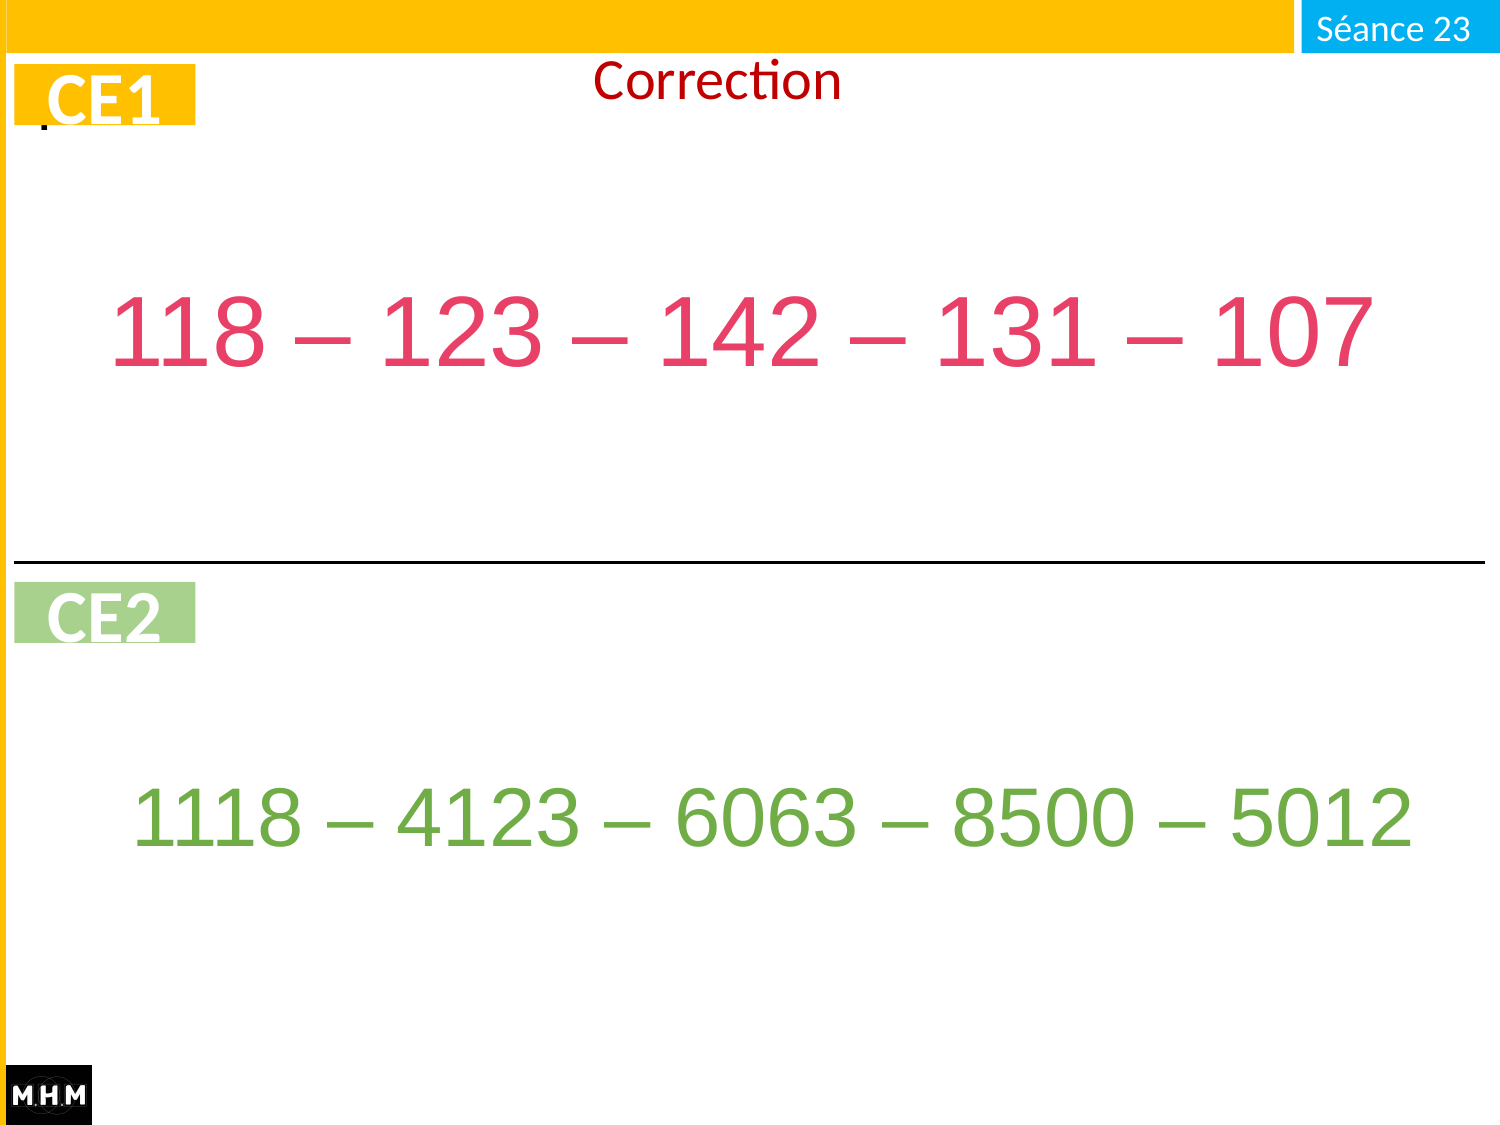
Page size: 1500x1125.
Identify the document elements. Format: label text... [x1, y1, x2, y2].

picture [6, 1065, 92, 1125]
text_box 1118 – 4123 – 6063 – 8500 – 5012 [109, 755, 1437, 871]
text_box CE2 [13, 581, 196, 644]
title Correction [578, 36, 1500, 126]
text_box 118 – 123 – 142 – 131 – 107 [79, 259, 1408, 394]
text_box CE1 [13, 63, 196, 126]
